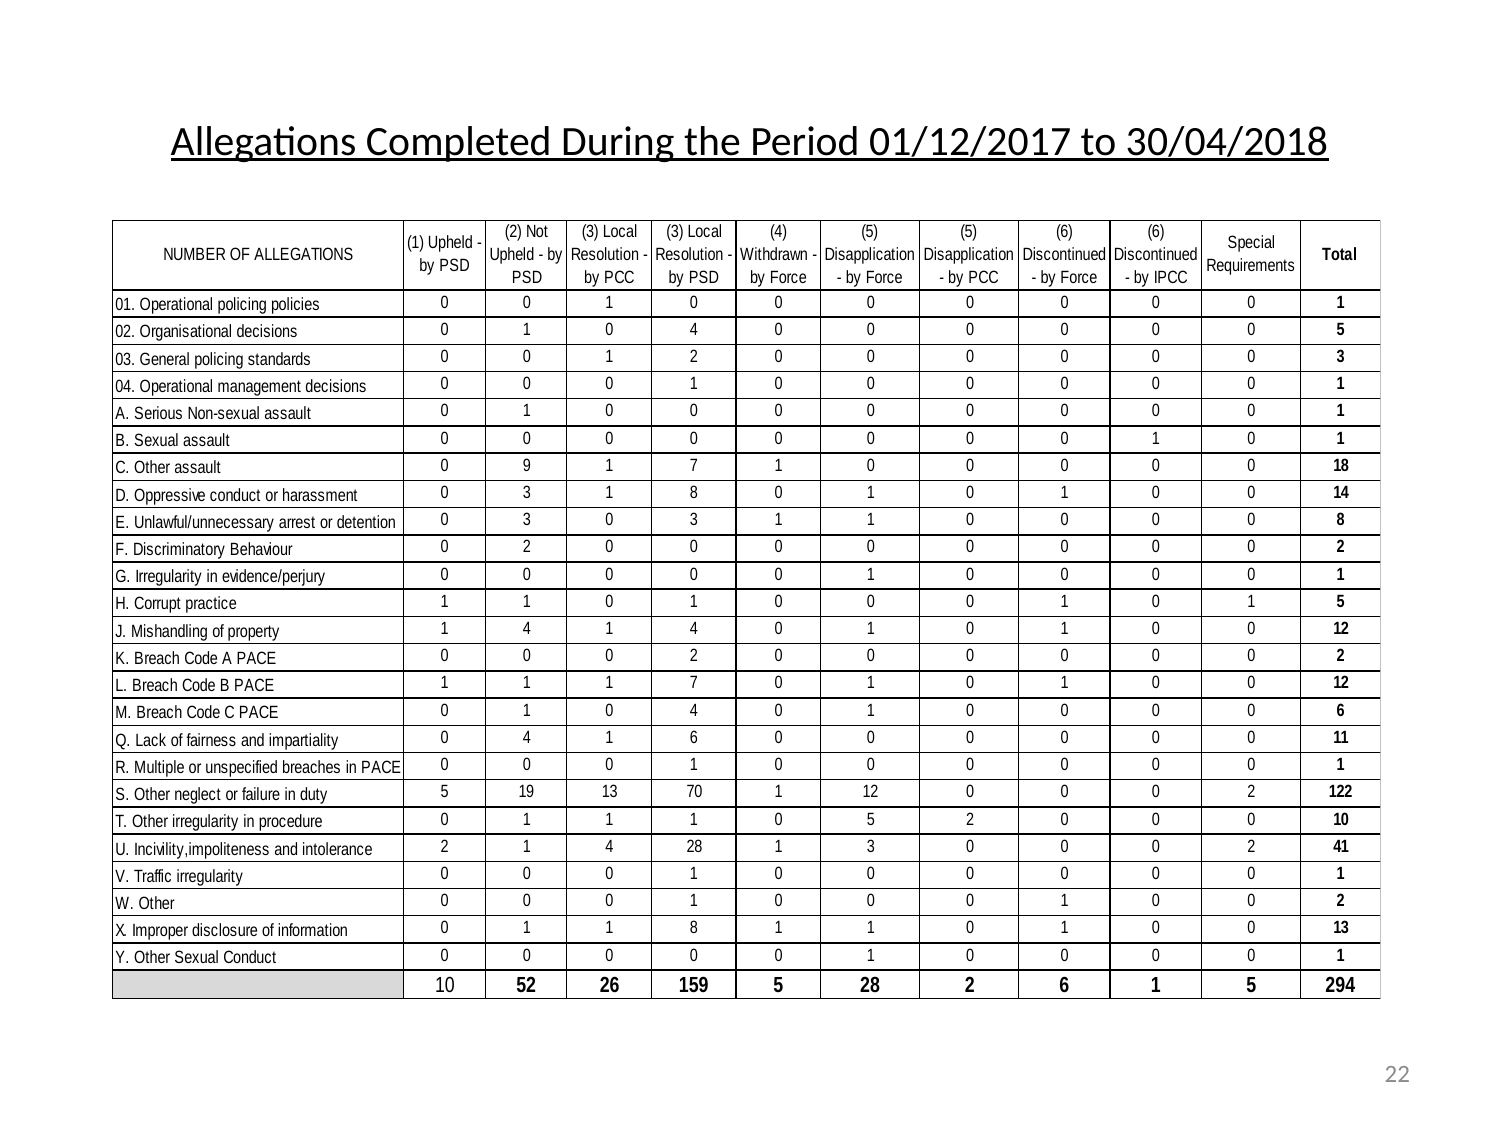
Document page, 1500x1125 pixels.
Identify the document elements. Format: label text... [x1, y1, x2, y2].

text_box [111, 219, 1382, 1000]
slide_number 22 [1074, 1042, 1425, 1103]
title Allegations Completed During the Period 01/12/2017 to 30/04/2018 [75, 45, 1425, 233]
